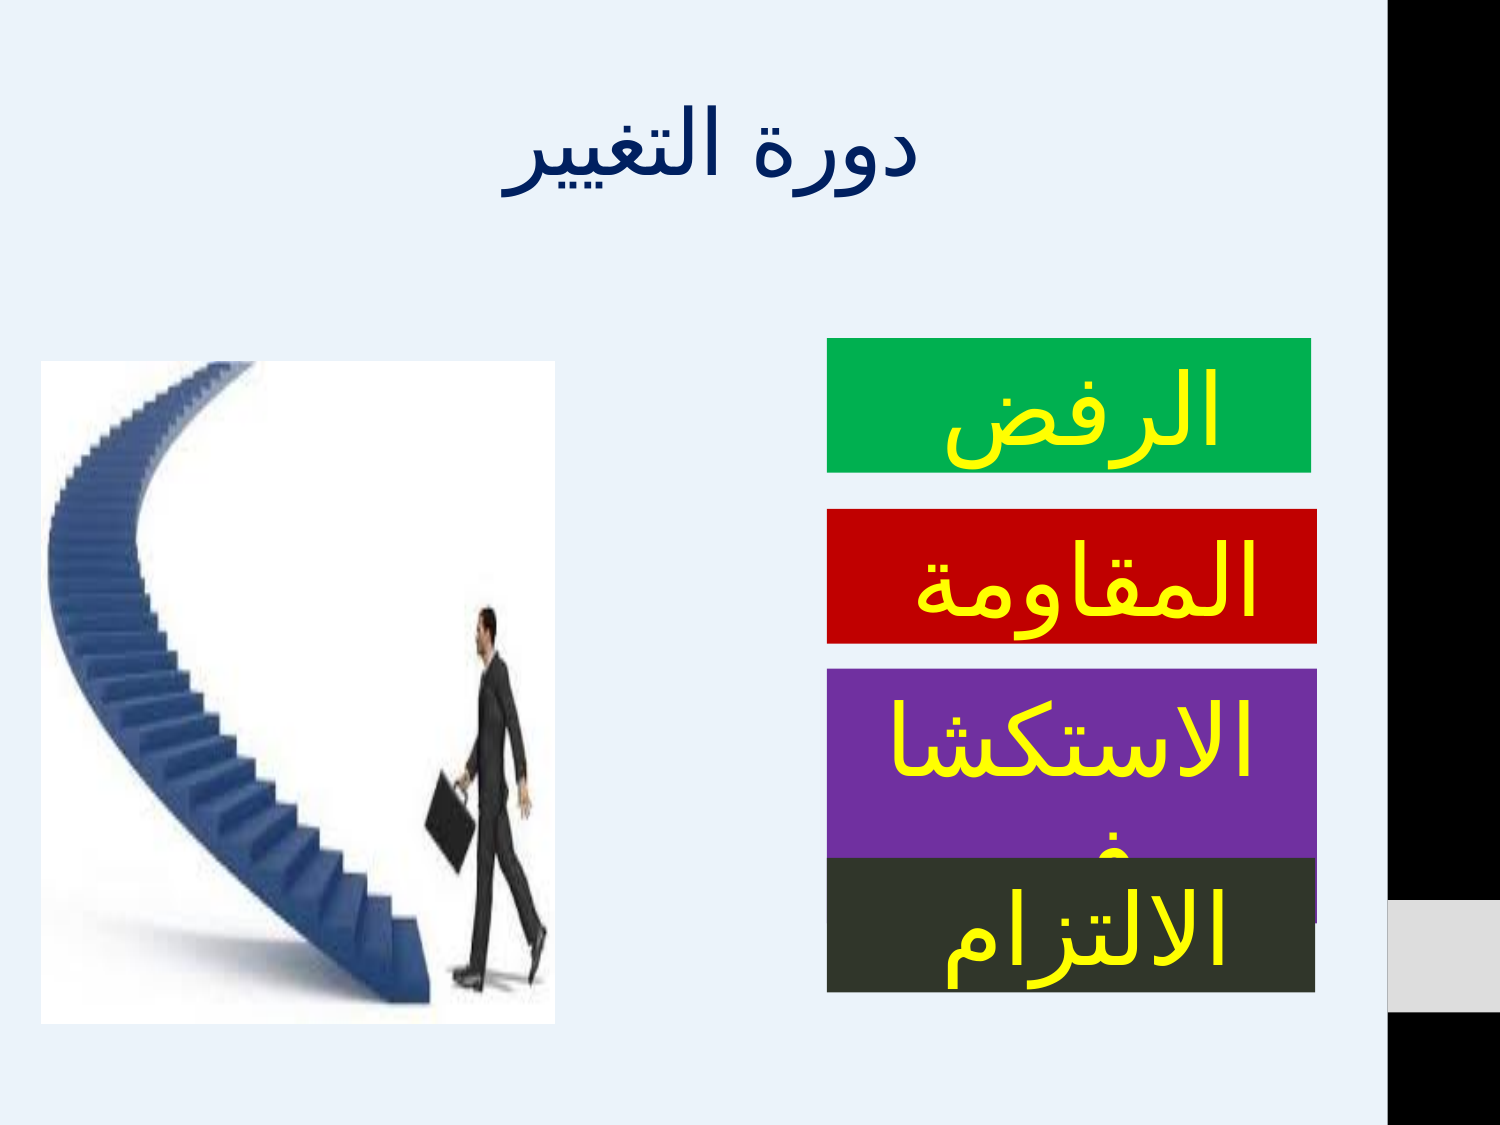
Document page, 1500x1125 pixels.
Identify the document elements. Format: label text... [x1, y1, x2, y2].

text_box المقاومة [826, 508, 1317, 644]
picture [40, 361, 556, 1024]
text_box الاستكشاف [826, 668, 1317, 924]
text_box الالتزام [826, 857, 1316, 993]
text_box الرفض [826, 338, 1312, 473]
title دورة التغيير [75, 45, 1325, 233]
